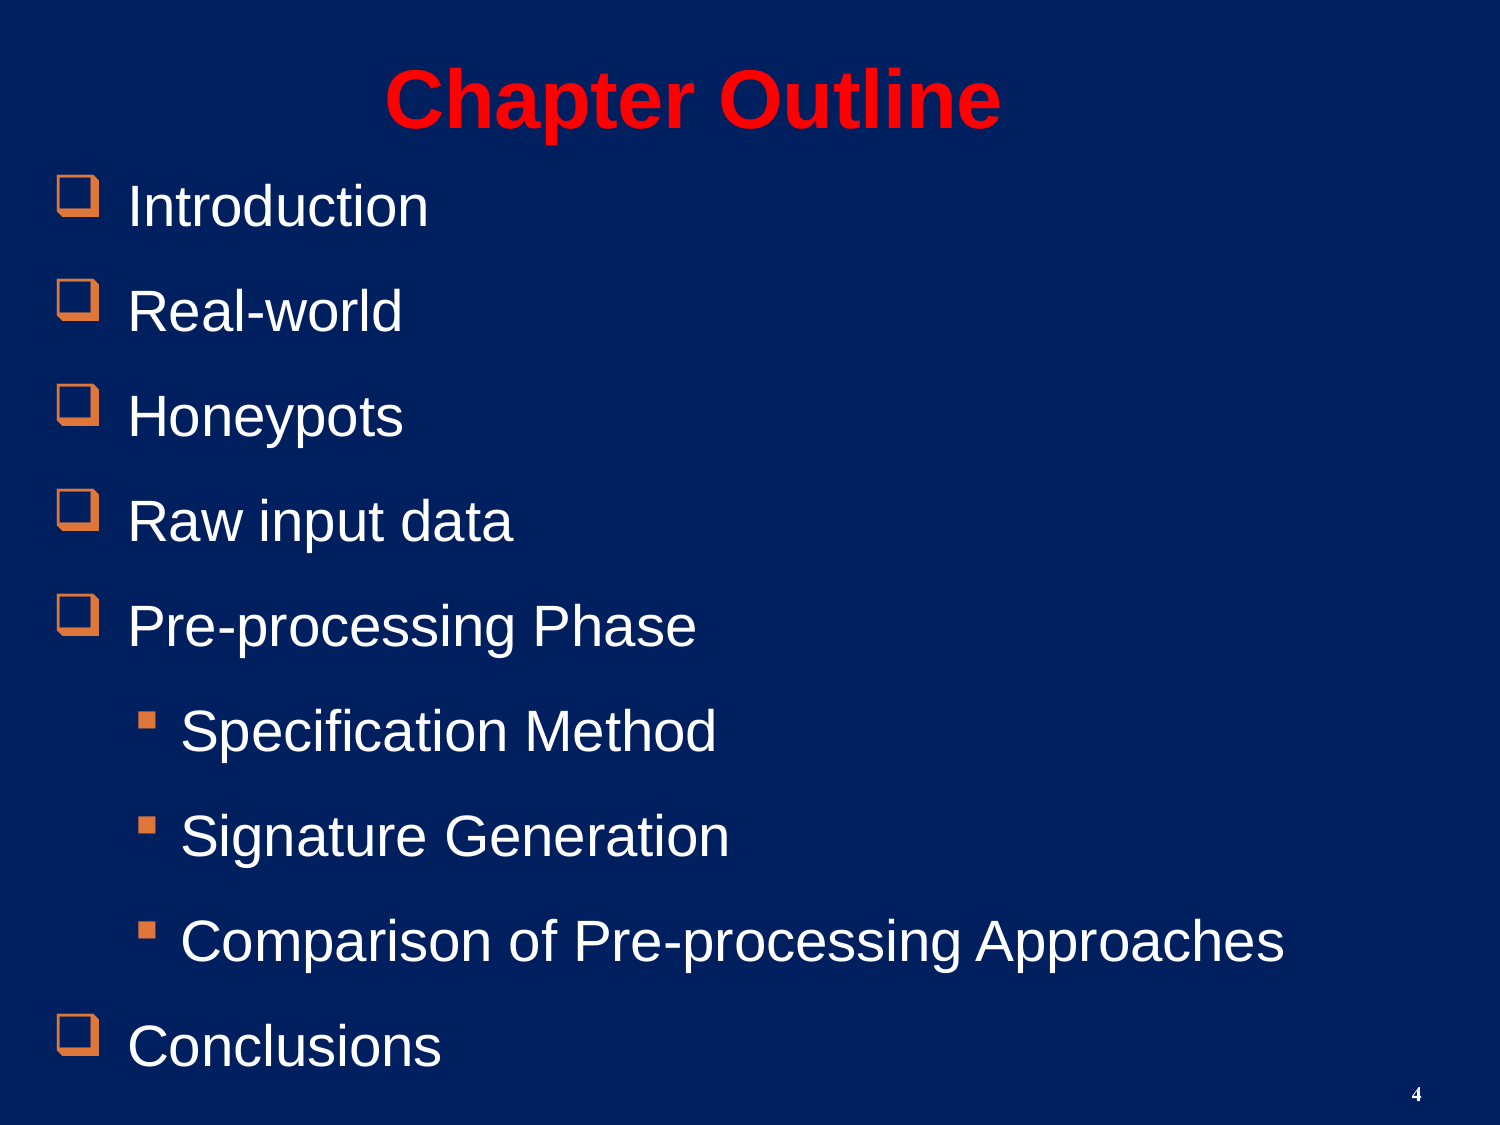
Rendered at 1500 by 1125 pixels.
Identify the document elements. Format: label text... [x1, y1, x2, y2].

text_box Chapter Outline [237, 37, 1150, 153]
text_box Introduction Real-world Honeypots Raw input data Pre-processing Phase Specification Method Signature Generation Comparison of Pre-processing Approaches Conclusions [50, 133, 1438, 1125]
text_box [1412, 1087, 1422, 1102]
